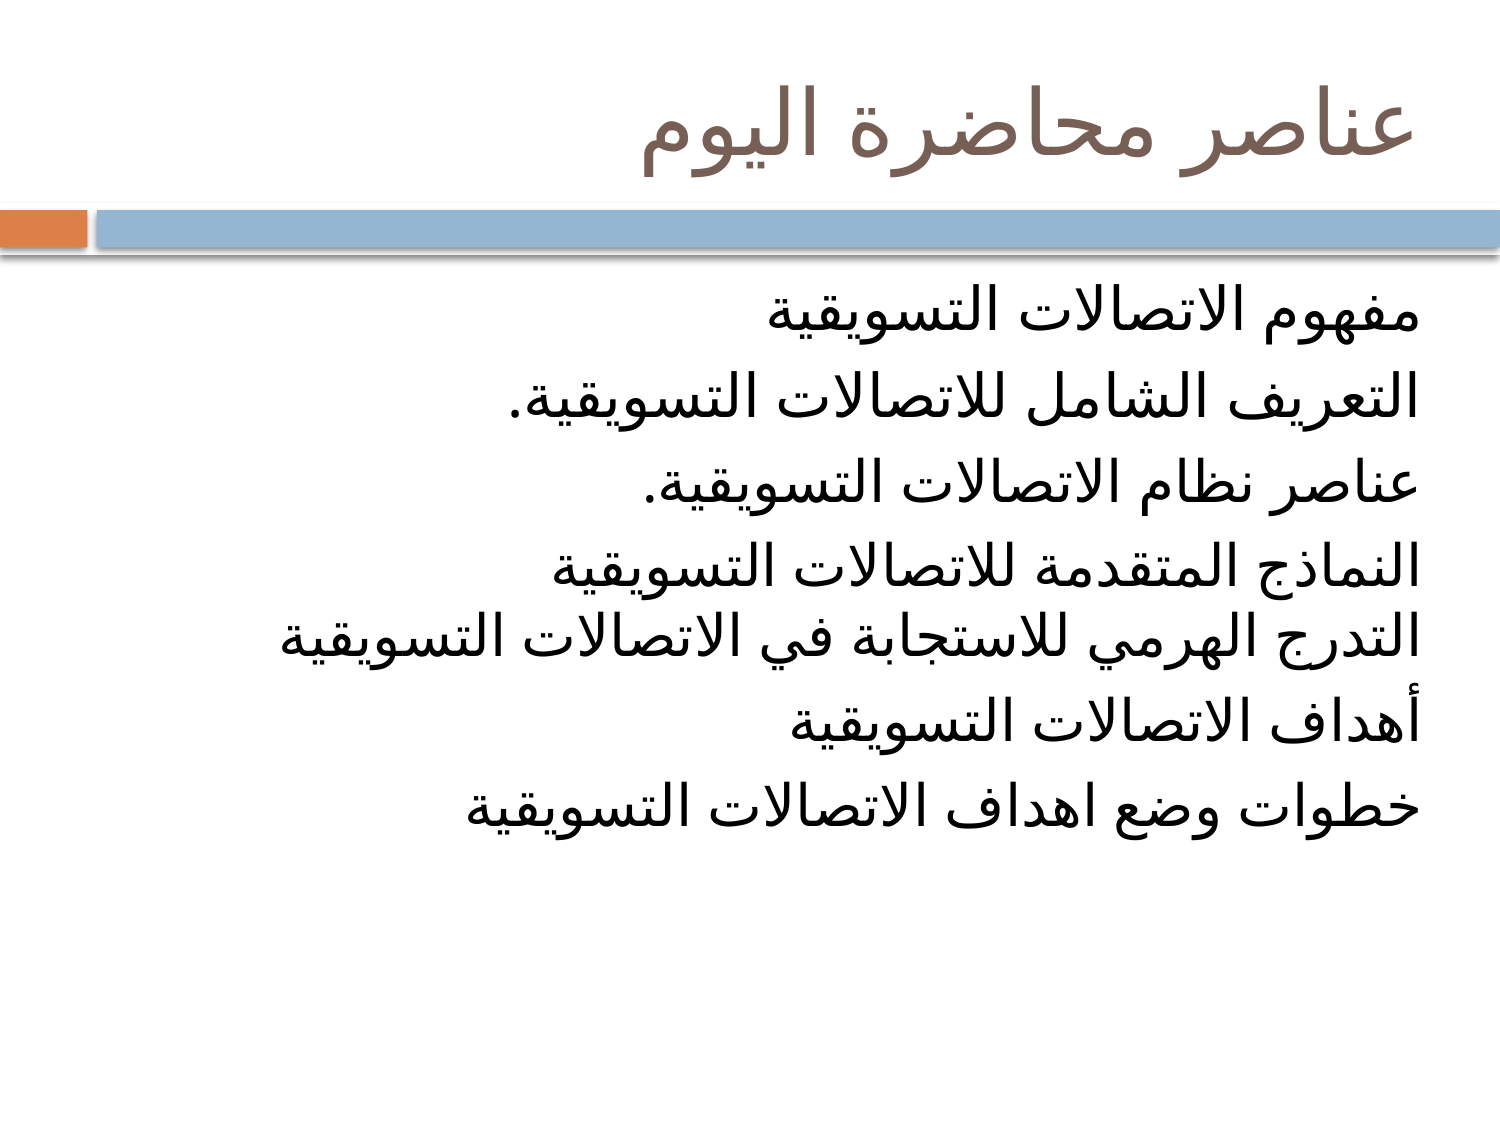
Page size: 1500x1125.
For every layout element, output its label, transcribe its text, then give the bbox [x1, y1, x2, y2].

list مفهوم الاتصالات التسويقية التعريف الشامل للاتصالات التسويقية. عناصر نظام الاتصالات التسويقية. النماذج المتقدمة للاتصالات التسويقية التدرج الهرمي للاستجابة في الاتصالات التسويقية أهداف الاتصالات التسويقية خطوات وضع اهداف الاتصالات التسويقية [100, 262, 1438, 1000]
title عناصر محاضرة اليوم [100, 37, 1438, 200]
